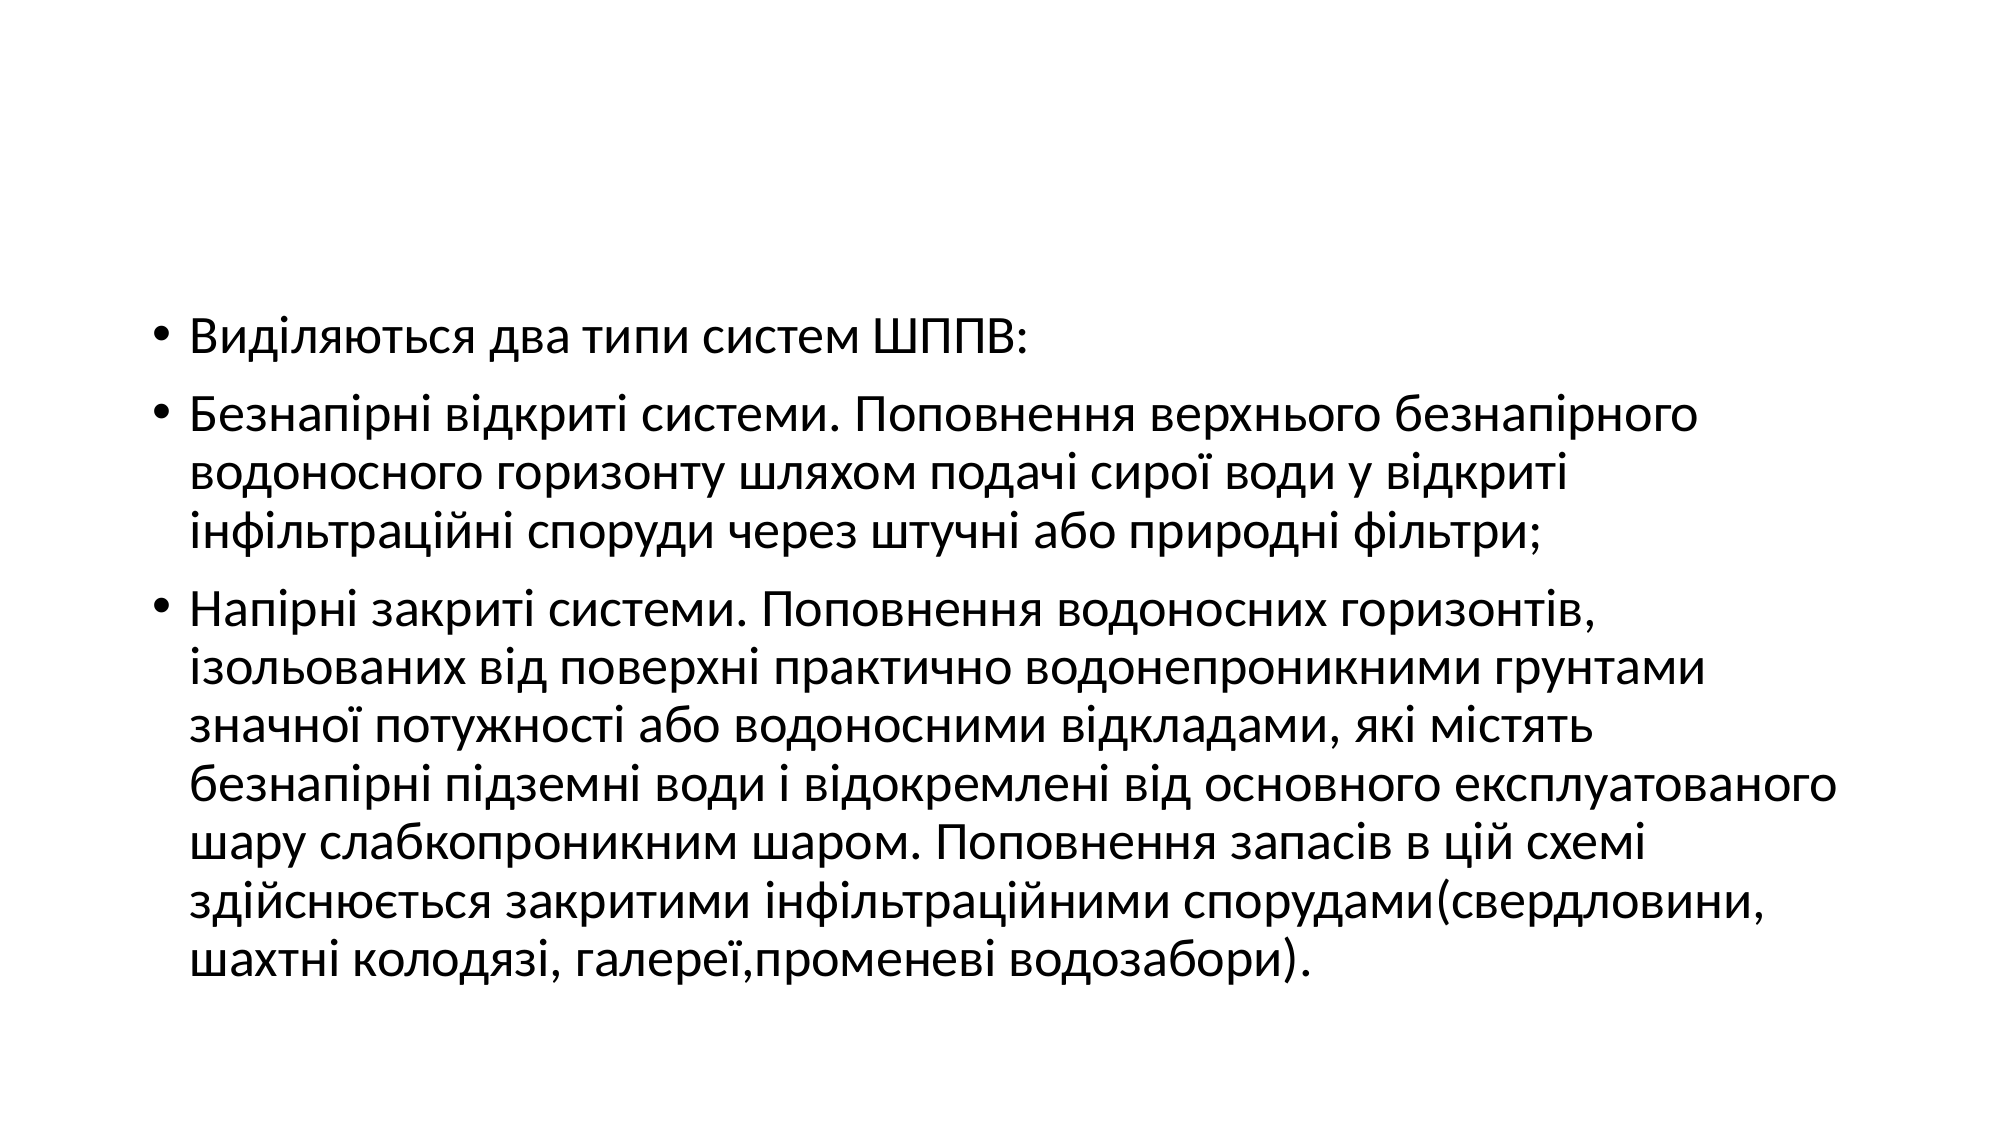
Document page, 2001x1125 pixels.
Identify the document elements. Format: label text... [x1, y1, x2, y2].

list Виділяються два типи систем ШППВ: Безнапірні відкриті системи. Поповнення верхнього безнапірного водоносного горизонту шляхом подачі сирої води у відкриті інфільтраційні споруди через штучні або природні фільтри; Напірні закриті системи. Поповнення водоносних горизонтів, ізольованих від поверхні практично водонепроникними грунтами значної потужності або водоносними відкладами, які містять безнапірні підземні води і відокремлені від основного експлуатованого шару слабкопроникним шаром. Поповнення запасів в цій схемі здійснюється закритими інфільтраційними спорудами(свердловини, шахтні колодязі, галереї,променеві водозабори). [137, 299, 1863, 1014]
